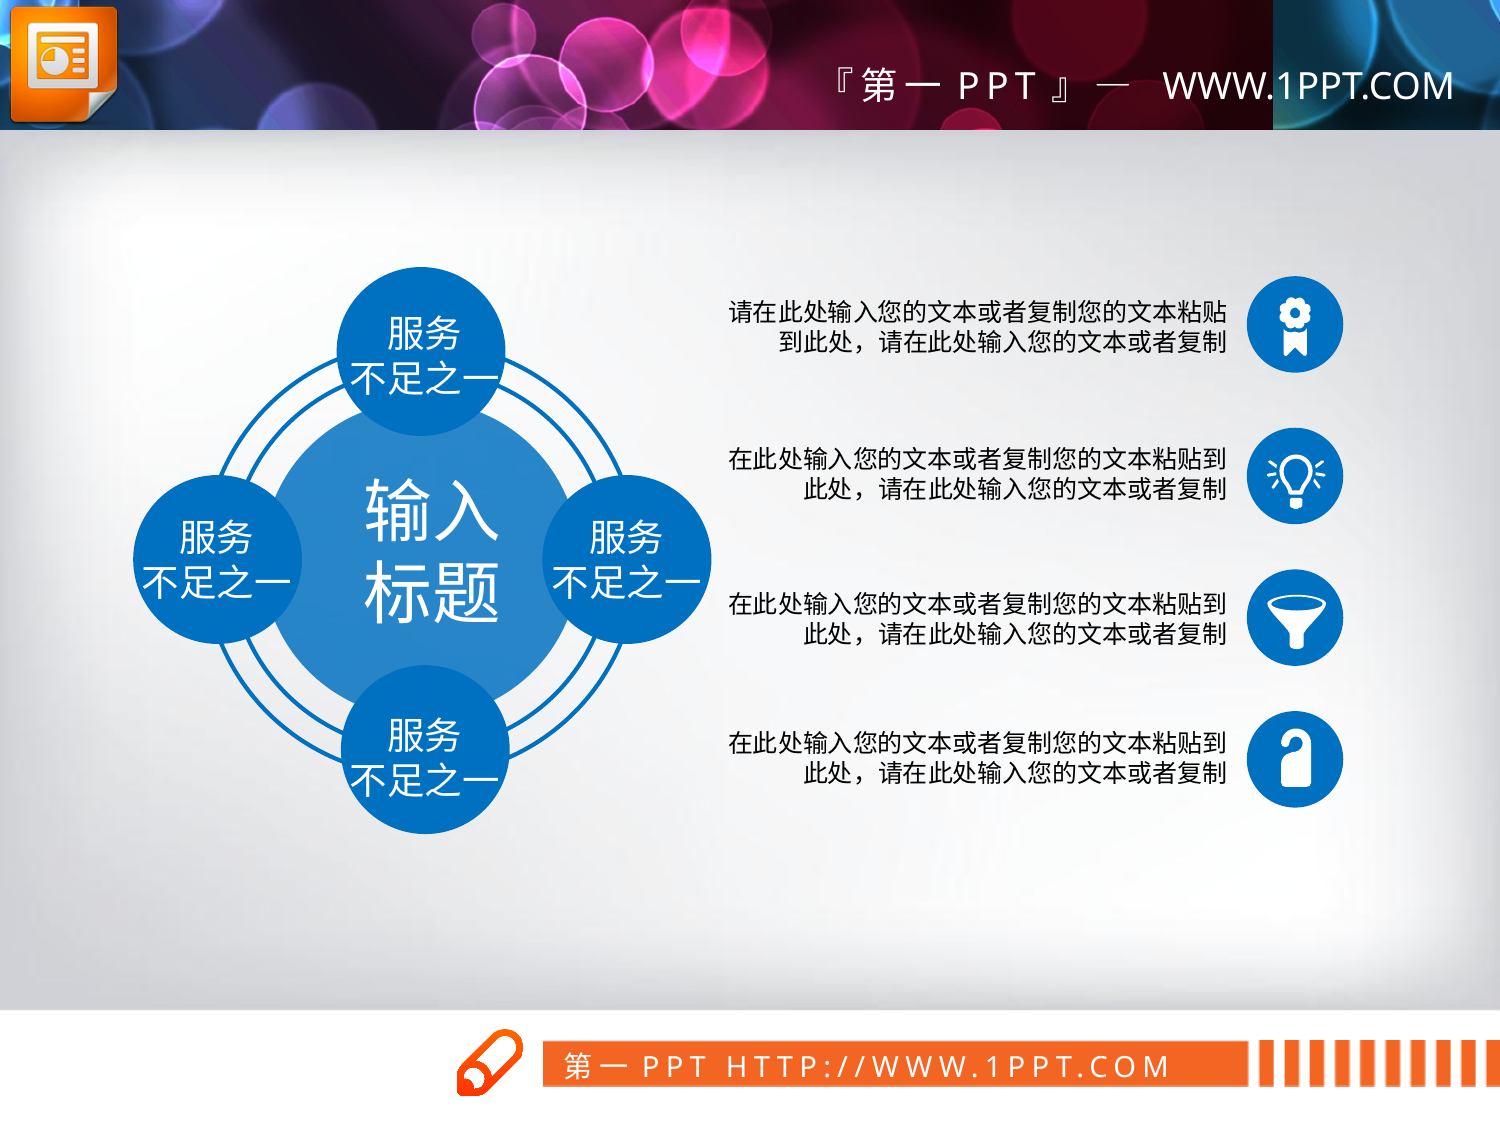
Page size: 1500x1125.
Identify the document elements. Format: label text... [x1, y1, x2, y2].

text_box [1246, 711, 1344, 808]
text_box [1246, 276, 1344, 373]
text_box 在此处输入您的文本或者复制您的文本粘贴到此处，请在此处输入您的文本或者复制 [717, 721, 1240, 793]
text_box [1281, 728, 1312, 787]
text_box [1246, 427, 1344, 511]
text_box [132, 266, 712, 835]
text_box [1273, 519, 1317, 525]
text_box 在此处输入您的文本或者复制您的文本粘贴到此处，请在此处输入您的文本或者复制 [717, 582, 1240, 654]
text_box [1278, 297, 1312, 357]
picture [543, 1040, 1500, 1087]
text_box 请在此处输入您的文本或者复制您的文本粘贴到此处，请在此处输入您的文本或者复制 [717, 290, 1240, 362]
text_box [1267, 594, 1327, 650]
text_box [1246, 569, 1344, 666]
text_box 在此处输入您的文本或者复制您的文本粘贴到此处，请在此处输入您的文本或者复制 [717, 437, 1240, 509]
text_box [1266, 454, 1326, 510]
picture [0, 0, 1500, 1012]
